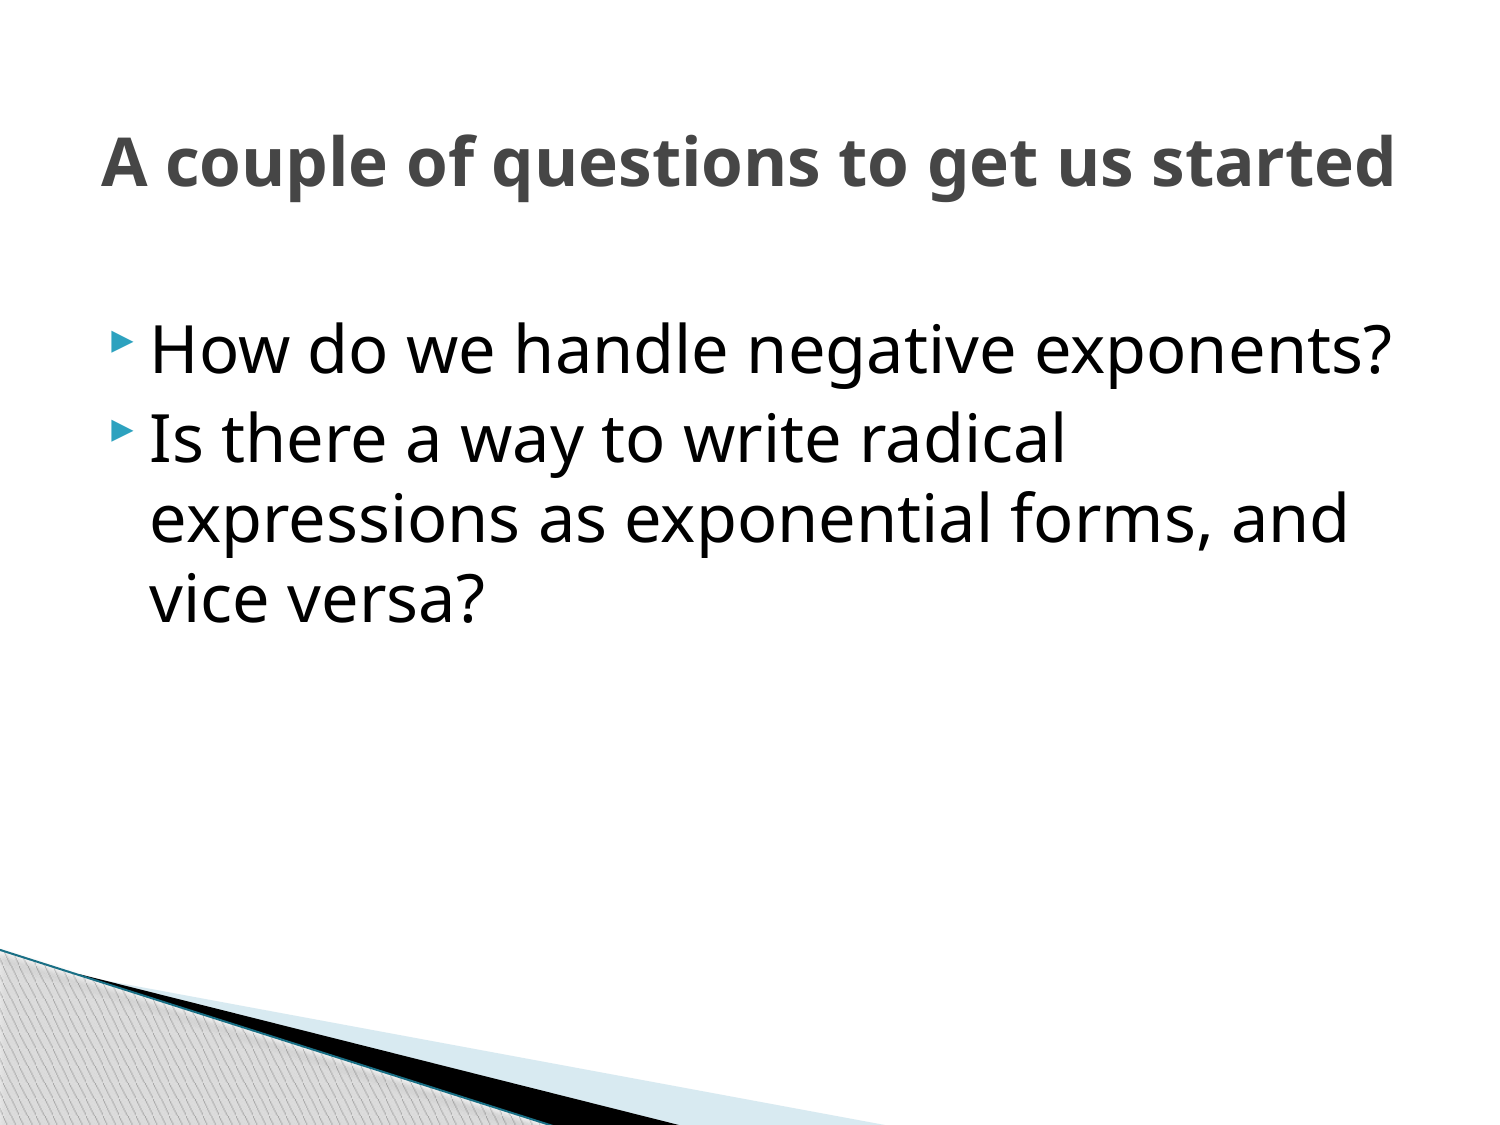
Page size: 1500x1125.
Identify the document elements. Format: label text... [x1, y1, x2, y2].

title A couple of questions to get us started [75, 24, 1425, 213]
list How do we handle negative exponents? Is there a way to write radical expressions as exponential forms, and vice versa? [75, 299, 1425, 1043]
